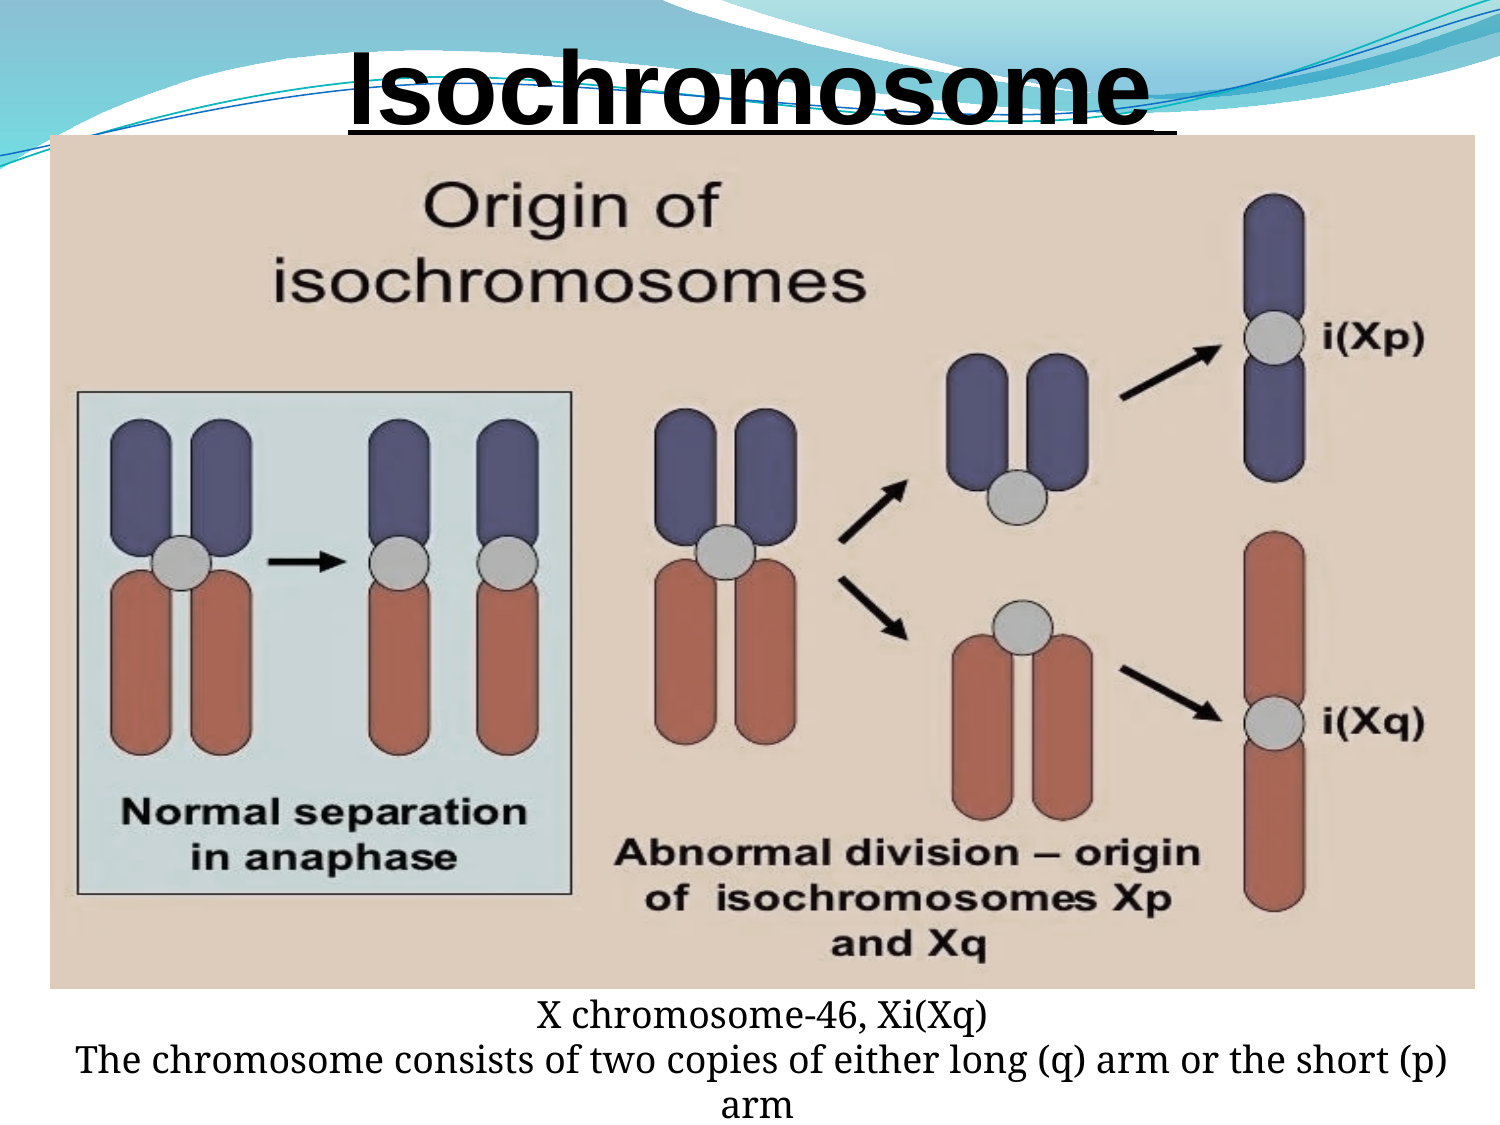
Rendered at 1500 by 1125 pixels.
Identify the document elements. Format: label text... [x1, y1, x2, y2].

picture [49, 135, 1476, 990]
text_box Х chromosome-46, Хi(Xq) The chromosome consists of two copies of either long (q) arm or the short (p) arm [47, 1001, 1478, 1125]
title Isochromosome [87, 0, 1438, 135]
